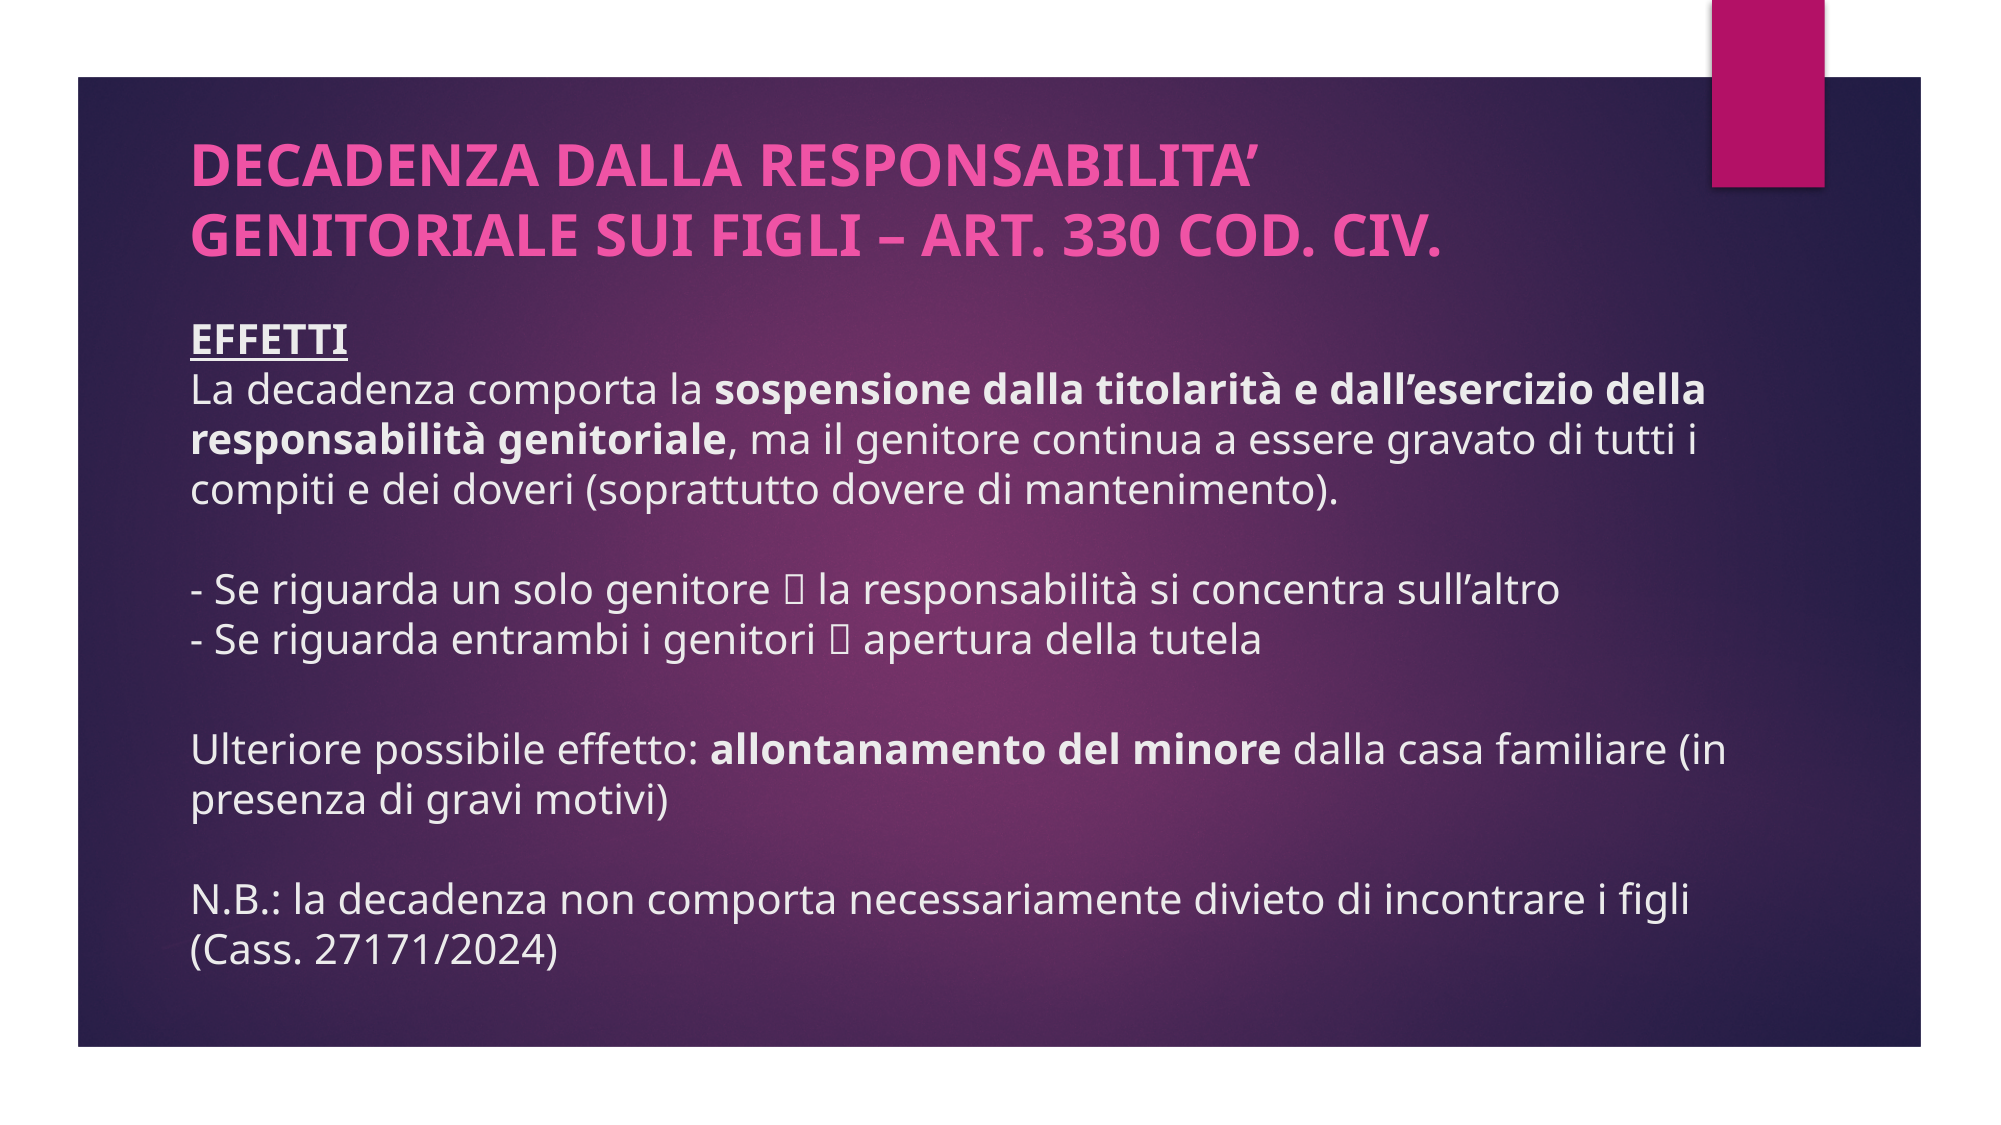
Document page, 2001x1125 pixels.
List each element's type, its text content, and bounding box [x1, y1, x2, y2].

subtitle decadenza dalla responsabilita’ genitoriale sui figli – art. 330 cod. civ. [174, 120, 1630, 294]
title EFFETTI La decadenza comporta la sospensione dalla titolarità e dall’esercizio della responsabilità genitoriale, ma il genitore continua a essere gravato di tutti i compiti e dei doveri (soprattutto dovere di mantenimento). - Se riguarda un solo genitore  la responsabilità si concentra sull’altro - Se riguarda entrambi i genitori  apertura della tutela Ulteriore possibile effetto: allontanamento del minore dalla casa familiare (in presenza di gravi motivi) N.B.: la decadenza non comporta necessariamente divieto di incontrare i figli (Cass. 27171/2024) [174, 293, 1786, 981]
